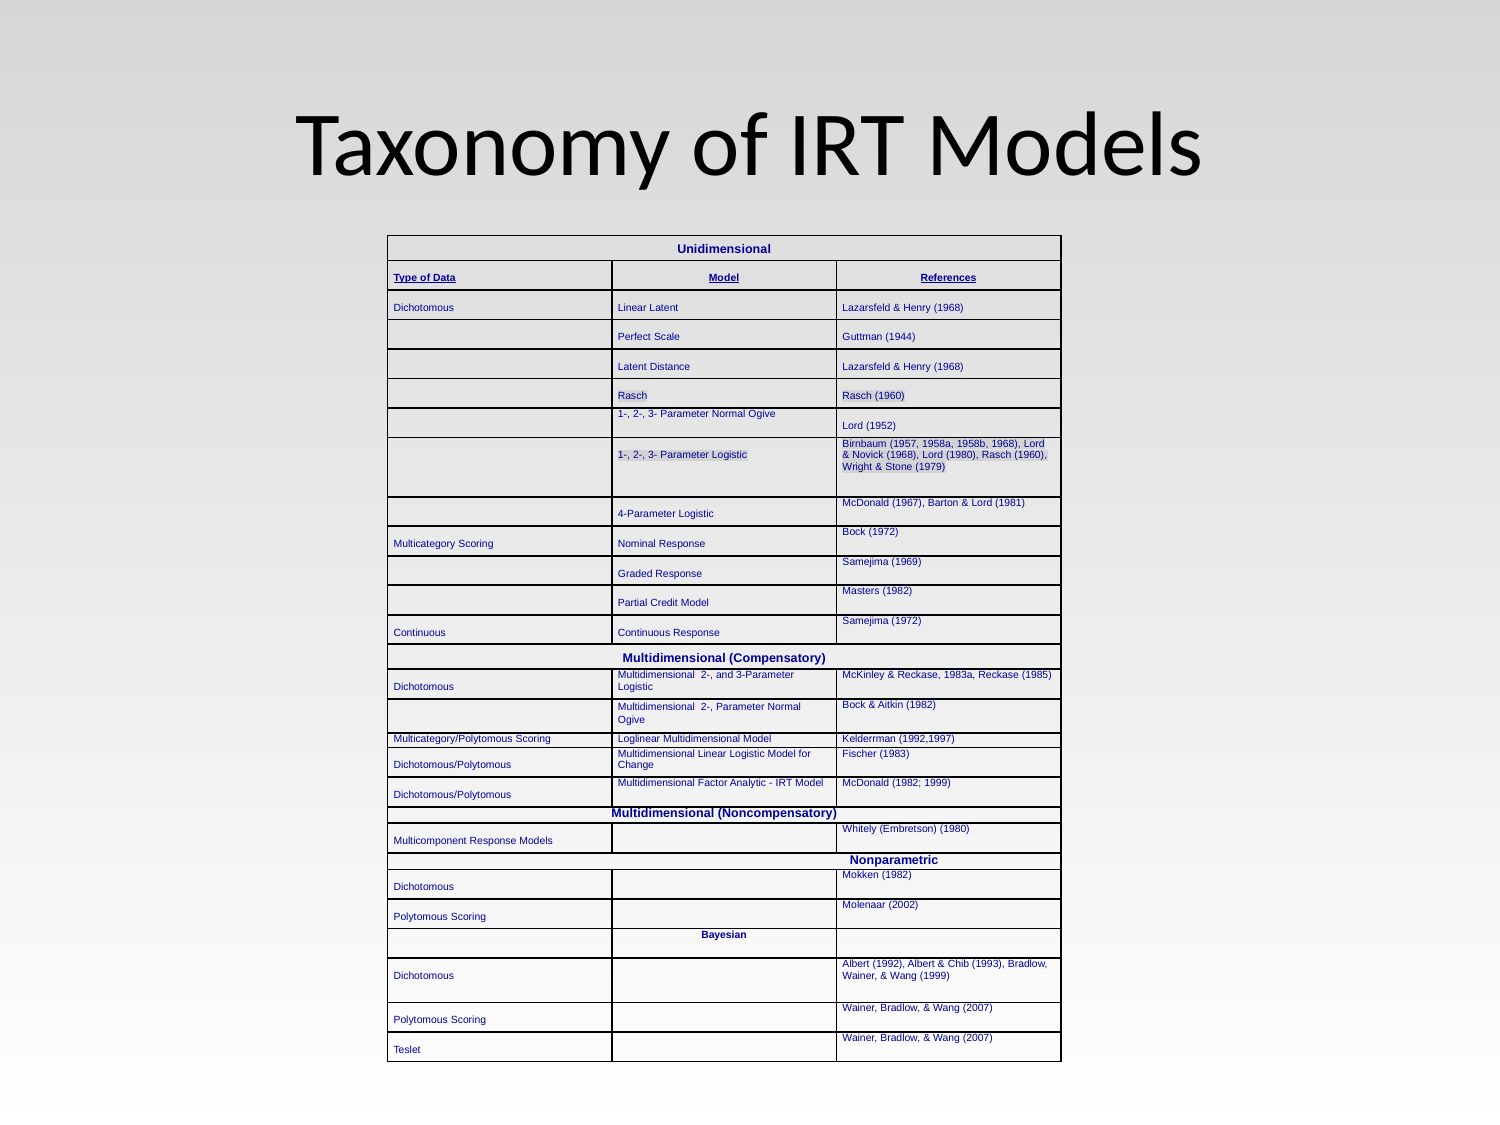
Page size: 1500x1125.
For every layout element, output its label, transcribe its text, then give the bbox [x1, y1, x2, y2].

table_cell [613, 900, 836, 928]
table_cell Perfect Scale [613, 320, 836, 348]
table_cell Multidimensional (Compensatory) [388, 645, 1060, 668]
table_cell Molenaar (2002) [837, 900, 1060, 928]
table_cell 4-Parameter Logistic [613, 498, 836, 525]
table_cell Samejima (1972) [837, 616, 1060, 643]
table_cell References [837, 261, 1060, 289]
table_cell Whitely (Embretson) (1980) [837, 824, 1060, 852]
table_cell Multidimensional 2-, and 3-Parameter Logistic [613, 670, 836, 698]
table_cell McDonald (1982; 1999) [837, 778, 1060, 806]
table_cell [837, 929, 1060, 957]
table_cell Nominal Response [613, 527, 836, 555]
table_cell Latent Distance [613, 350, 836, 378]
table_cell Model [613, 261, 836, 289]
table_cell Dichotomous [388, 870, 611, 898]
table_cell Multidimensional 2-, Parameter Normal Ogive [613, 700, 836, 732]
table_cell Continuous Response [613, 616, 836, 643]
table_cell Multicategory Scoring [388, 527, 611, 555]
table_cell Guttman (1944) [837, 320, 1060, 348]
table_cell Teslet [388, 1033, 611, 1061]
table_cell 1-, 2-, 3- Parameter Normal Ogive [613, 409, 836, 437]
table_cell Partial Credit Model [613, 586, 836, 614]
table_cell Birnbaum (1957, 1958a, 1958b, 1968), Lord & Novick (1968), Lord (1980), Rasch (1960), Wright & Stone (1979) [837, 438, 1060, 496]
table_cell McDonald (1967), Barton & Lord (1981) [837, 498, 1060, 525]
table_cell [613, 959, 836, 1002]
table_cell Polytomous Scoring [388, 900, 611, 928]
table_cell McKinley & Reckase, 1983a, Reckase (1985) [837, 670, 1060, 698]
table_cell Multidimensional Factor Analytic - IRT Model [613, 778, 836, 806]
table_cell [613, 1033, 836, 1061]
table_cell [388, 700, 611, 732]
table_cell Dichotomous/Polytomous [388, 748, 611, 776]
table_cell [388, 350, 611, 378]
table_cell Kelderrman (1992,1997) [837, 734, 1060, 747]
table_cell Mokken (1982) [837, 870, 1060, 898]
table_cell Albert (1992), Albert & Chib (1993), Bradlow, Wainer, & Wang (1999) [837, 959, 1060, 1002]
table_cell Lazarsfeld & Henry (1968) [837, 350, 1060, 378]
table_cell Rasch (1960) [837, 379, 1060, 407]
table_cell Nonparametric [388, 854, 1060, 869]
table_cell Multidimensional (Noncompensatory) [388, 808, 1060, 822]
table_cell [388, 586, 611, 614]
table_cell Fischer (1983) [837, 748, 1060, 776]
table_cell [388, 320, 611, 348]
table_cell [388, 438, 611, 496]
table_cell [613, 1003, 836, 1031]
table_cell Lazarsfeld & Henry (1968) [837, 291, 1060, 319]
table_cell [388, 929, 611, 957]
table_cell Multicomponent Response Models [388, 824, 611, 852]
table_cell [613, 824, 836, 852]
table_cell Polytomous Scoring [388, 1003, 611, 1031]
table_cell Masters (1982) [837, 586, 1060, 614]
table_cell [388, 498, 611, 525]
table_cell Wainer, Bradlow, & Wang (2007) [837, 1003, 1060, 1031]
table_cell [388, 409, 611, 437]
table_cell Multidimensional Linear Logistic Model for Change [613, 748, 836, 776]
table_cell Type of Data [388, 261, 611, 289]
table_cell Continuous [388, 616, 611, 643]
table_cell Dichotomous [388, 670, 611, 698]
table_cell Dichotomous [388, 959, 611, 1002]
table_cell Linear Latent [613, 291, 836, 319]
table_cell Samejima (1969) [837, 557, 1060, 584]
table_cell Rasch [613, 379, 836, 407]
table_cell Graded Response [613, 557, 836, 584]
table_cell [388, 379, 611, 407]
table_cell Loglinear Multidimensional Model [613, 734, 836, 747]
table_cell [613, 870, 836, 898]
table_cell 1-, 2-, 3- Parameter Logistic [613, 438, 836, 496]
title Taxonomy of IRT Models [75, 45, 1425, 233]
table_cell Bock (1972) [837, 527, 1060, 555]
table_cell Bock & Aitkin (1982) [837, 700, 1060, 732]
table_cell Dichotomous [388, 291, 611, 319]
table_cell Bayesian [613, 929, 836, 957]
table_header Unidimensional [388, 236, 1060, 260]
table_cell Wainer, Bradlow, & Wang (2007) [837, 1033, 1060, 1061]
table_cell Multicategory/Polytomous Scoring [388, 734, 611, 747]
table_cell Dichotomous/Polytomous [388, 778, 611, 806]
table_cell Lord (1952) [837, 409, 1060, 437]
table_cell [388, 557, 611, 584]
